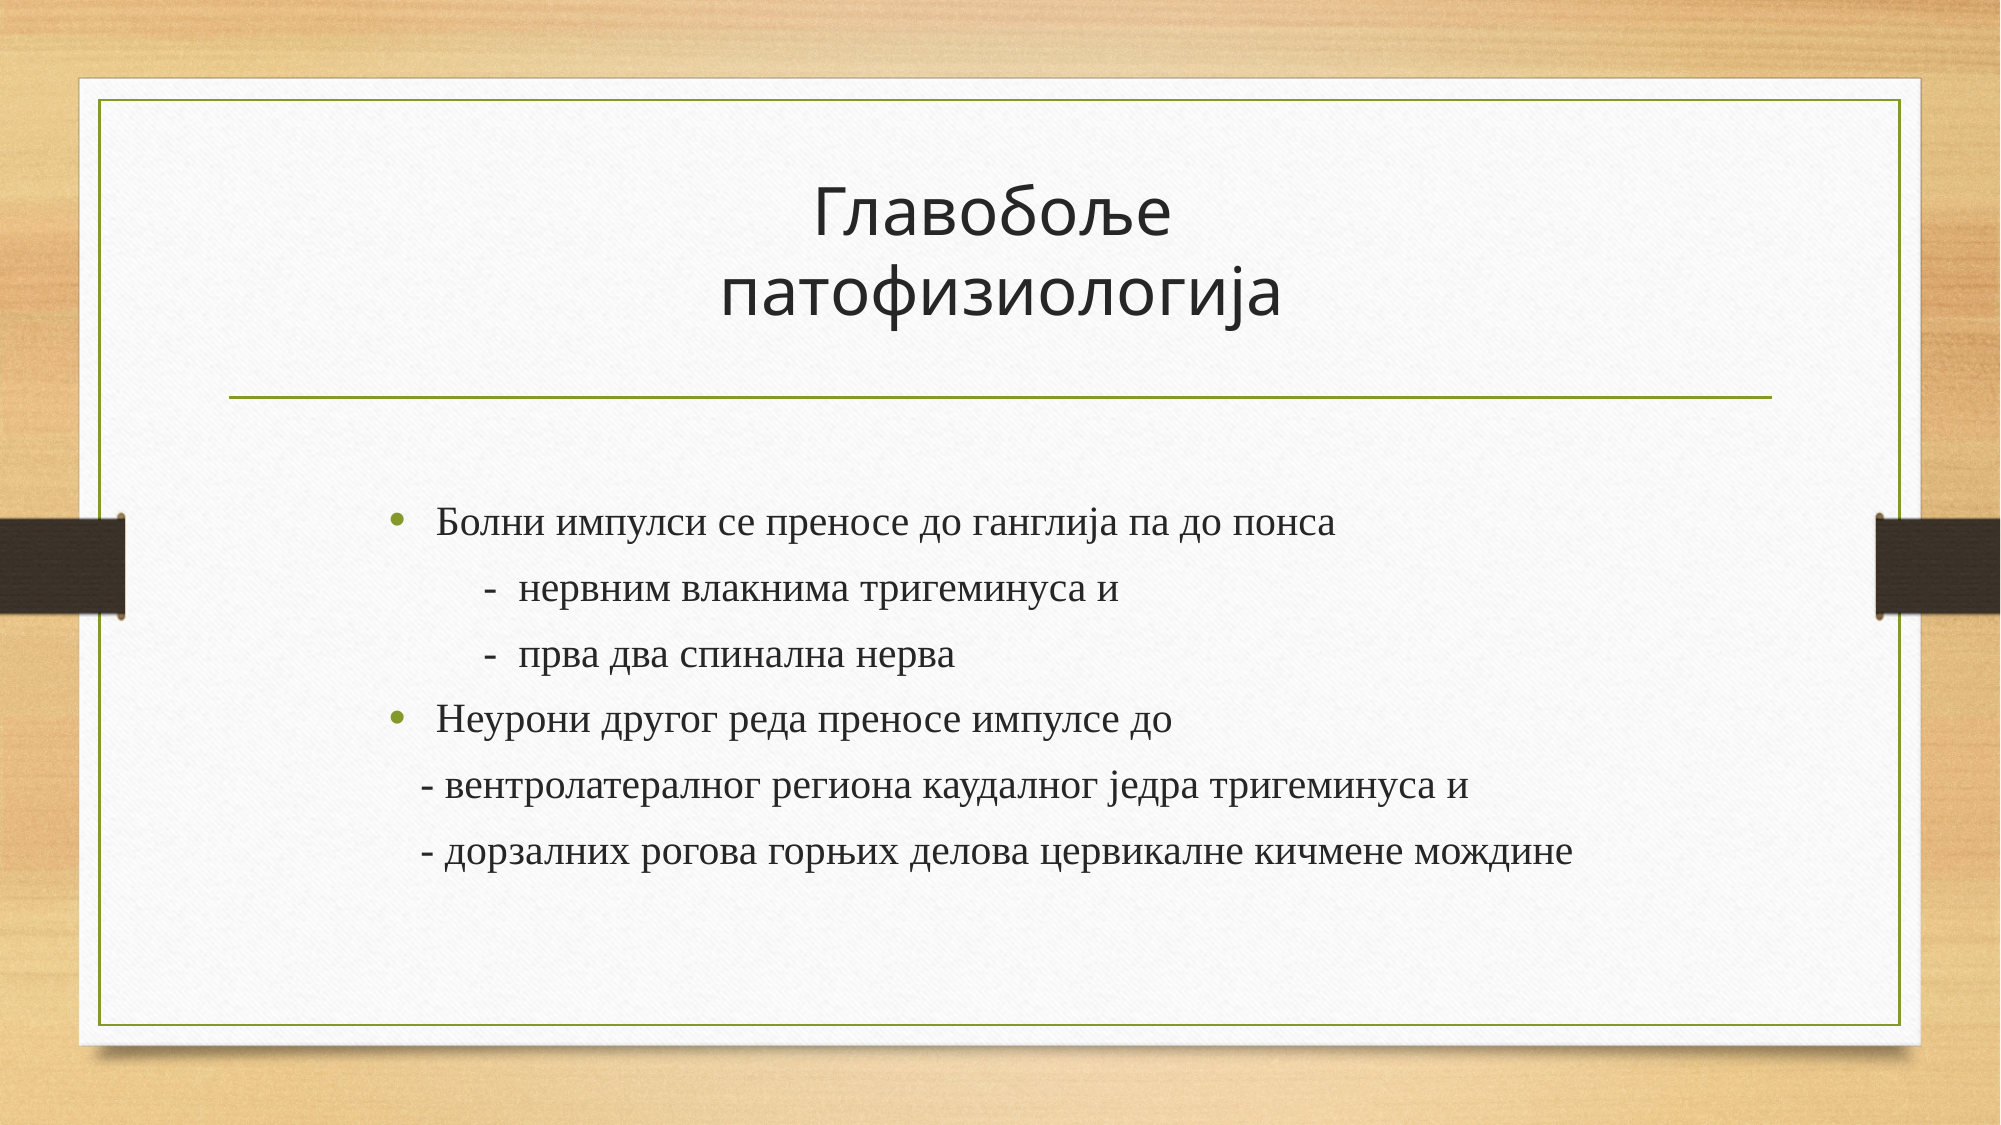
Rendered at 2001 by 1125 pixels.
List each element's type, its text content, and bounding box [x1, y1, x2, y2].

picture [0, 0, 2001, 1125]
title Главобоље патофизиологија [252, 160, 1753, 337]
list Болни импулси се преносе до ганглија па до понса - нервним влакнима тригеминуса и - прва два спинална нерва Неурони другог реда преносе импулсе до - вентролатералног региона каудалног једра тригеминуса и - дорзалних рогова горњих делова цервикалне кичмене мождине [373, 491, 1691, 926]
